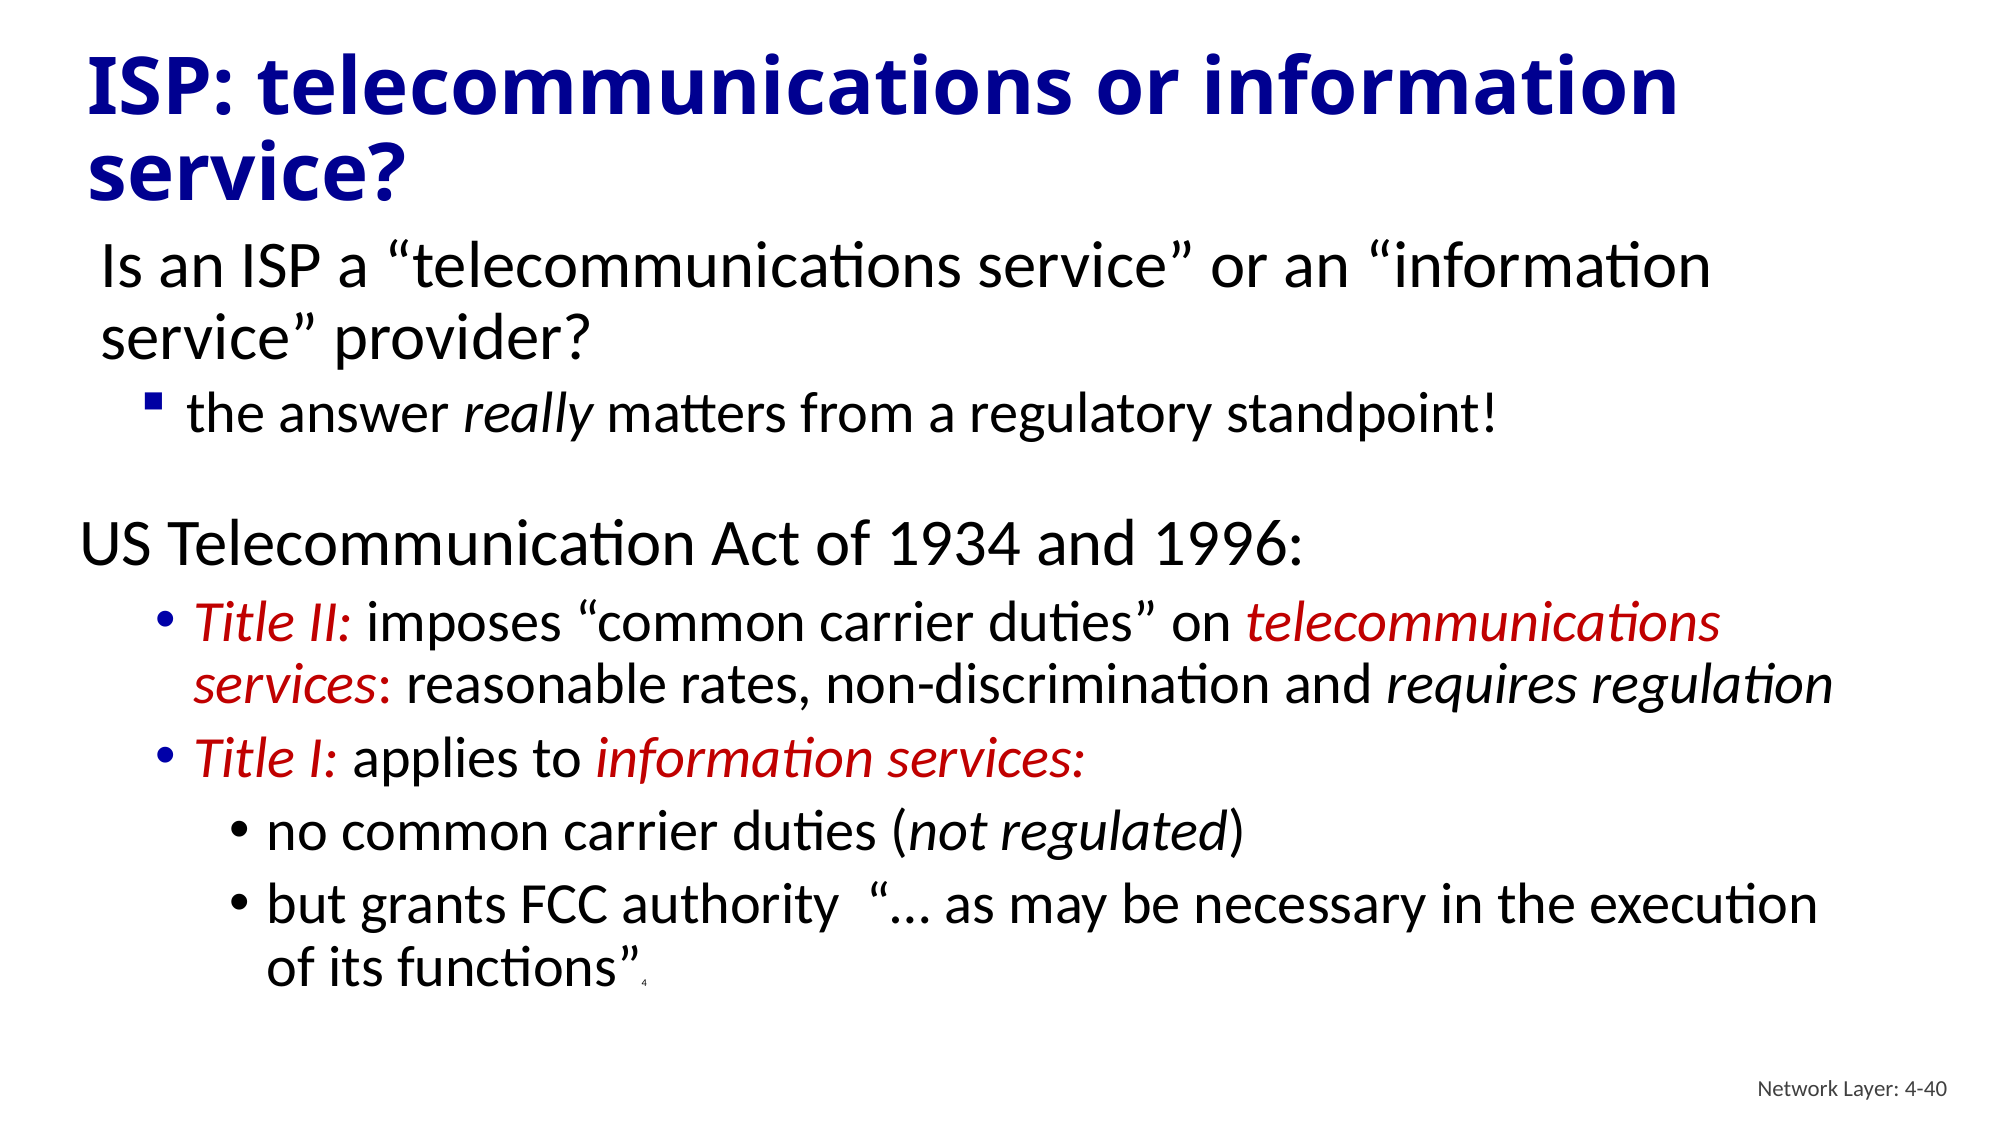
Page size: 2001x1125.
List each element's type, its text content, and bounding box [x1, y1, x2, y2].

list US Telecommunication Act of 1934 and 1996: Title II: imposes “common carrier duties” on telecommunications services: reasonable rates, non-discrimination and requires regulation Title I: applies to information services: no common carrier duties (not regulated) but grants FCC authority “… as may be necessary in the execution of its functions”4 [64, 500, 1872, 1070]
title ISP: telecommunications or information service? [72, 37, 2000, 226]
slide_number Network Layer: 4-40 [1512, 1056, 1963, 1117]
text_box Is an ISP a “telecommunications service” or an “information service” provider? the answer really matters from a regulatory standpoint! [86, 222, 1816, 452]
